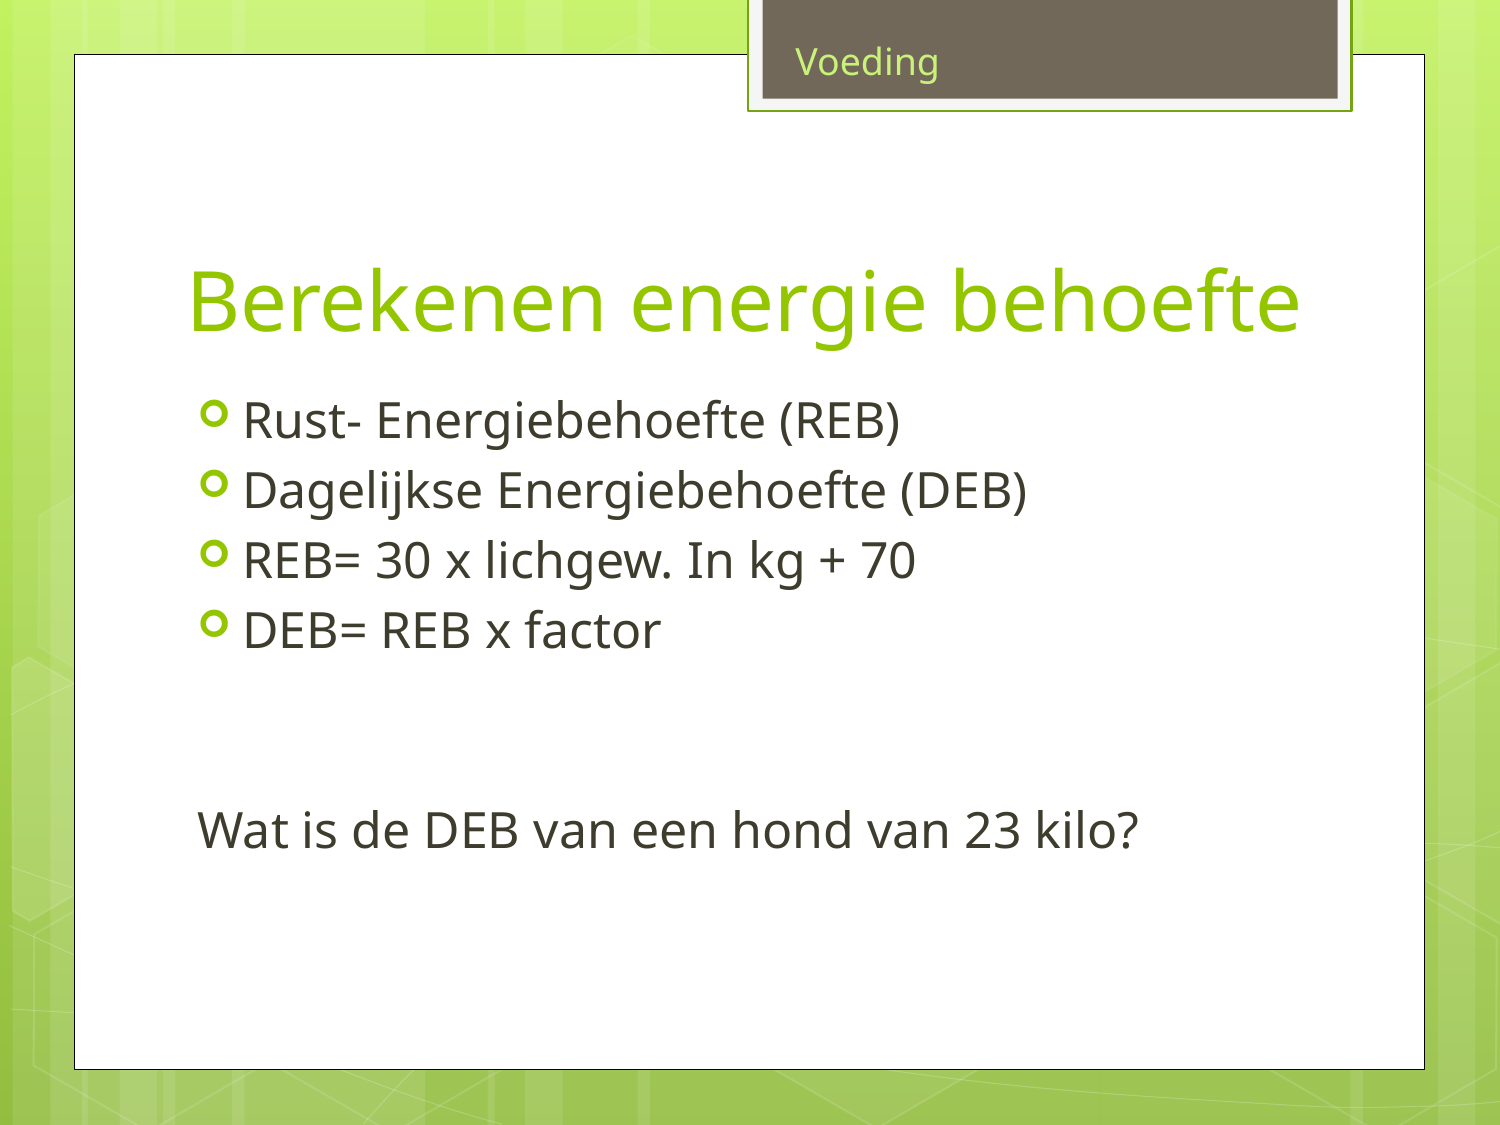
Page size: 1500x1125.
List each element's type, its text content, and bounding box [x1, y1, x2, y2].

text_box Voeding [780, 30, 956, 91]
list Rust- Energiebehoefte (REB) Dagelijkse Energiebehoefte (DEB) REB= 30 x lichgew. In kg + 70 DEB= REB x factor Wat is de DEB van een hond van 23 kilo? [171, 381, 1283, 957]
title Berekenen energie behoefte [171, 168, 1324, 357]
